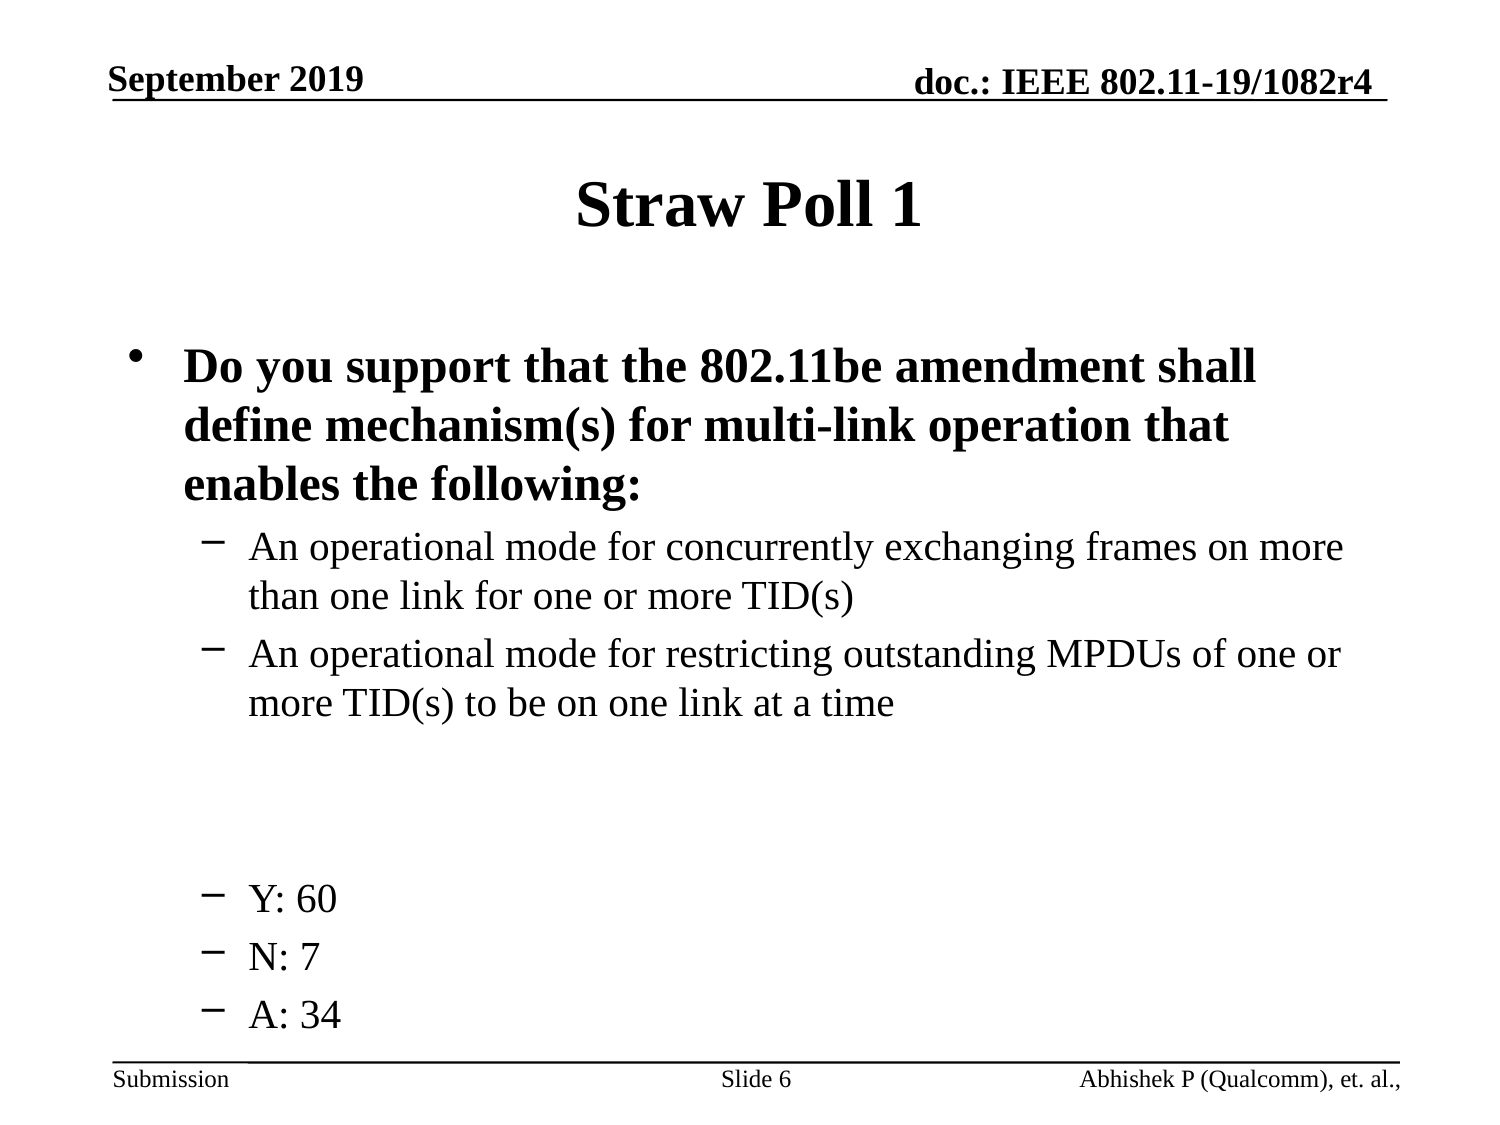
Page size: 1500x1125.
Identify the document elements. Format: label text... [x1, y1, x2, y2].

list Do you support that the 802.11be amendment shall define mechanism(s) for multi-link operation that enables the following: An operational mode for concurrently exchanging frames on more than one link for one or more TID(s) An operational mode for restricting outstanding MPDUs of one or more TID(s) to be on one link at a time Y: 60 N: 7 A: 34 [112, 324, 1402, 1052]
footer Abhishek P (Qualcomm), et. al., [949, 1061, 1402, 1093]
slide_number Slide 6 [712, 1061, 801, 1093]
title Straw Poll 1 [112, 112, 1388, 288]
